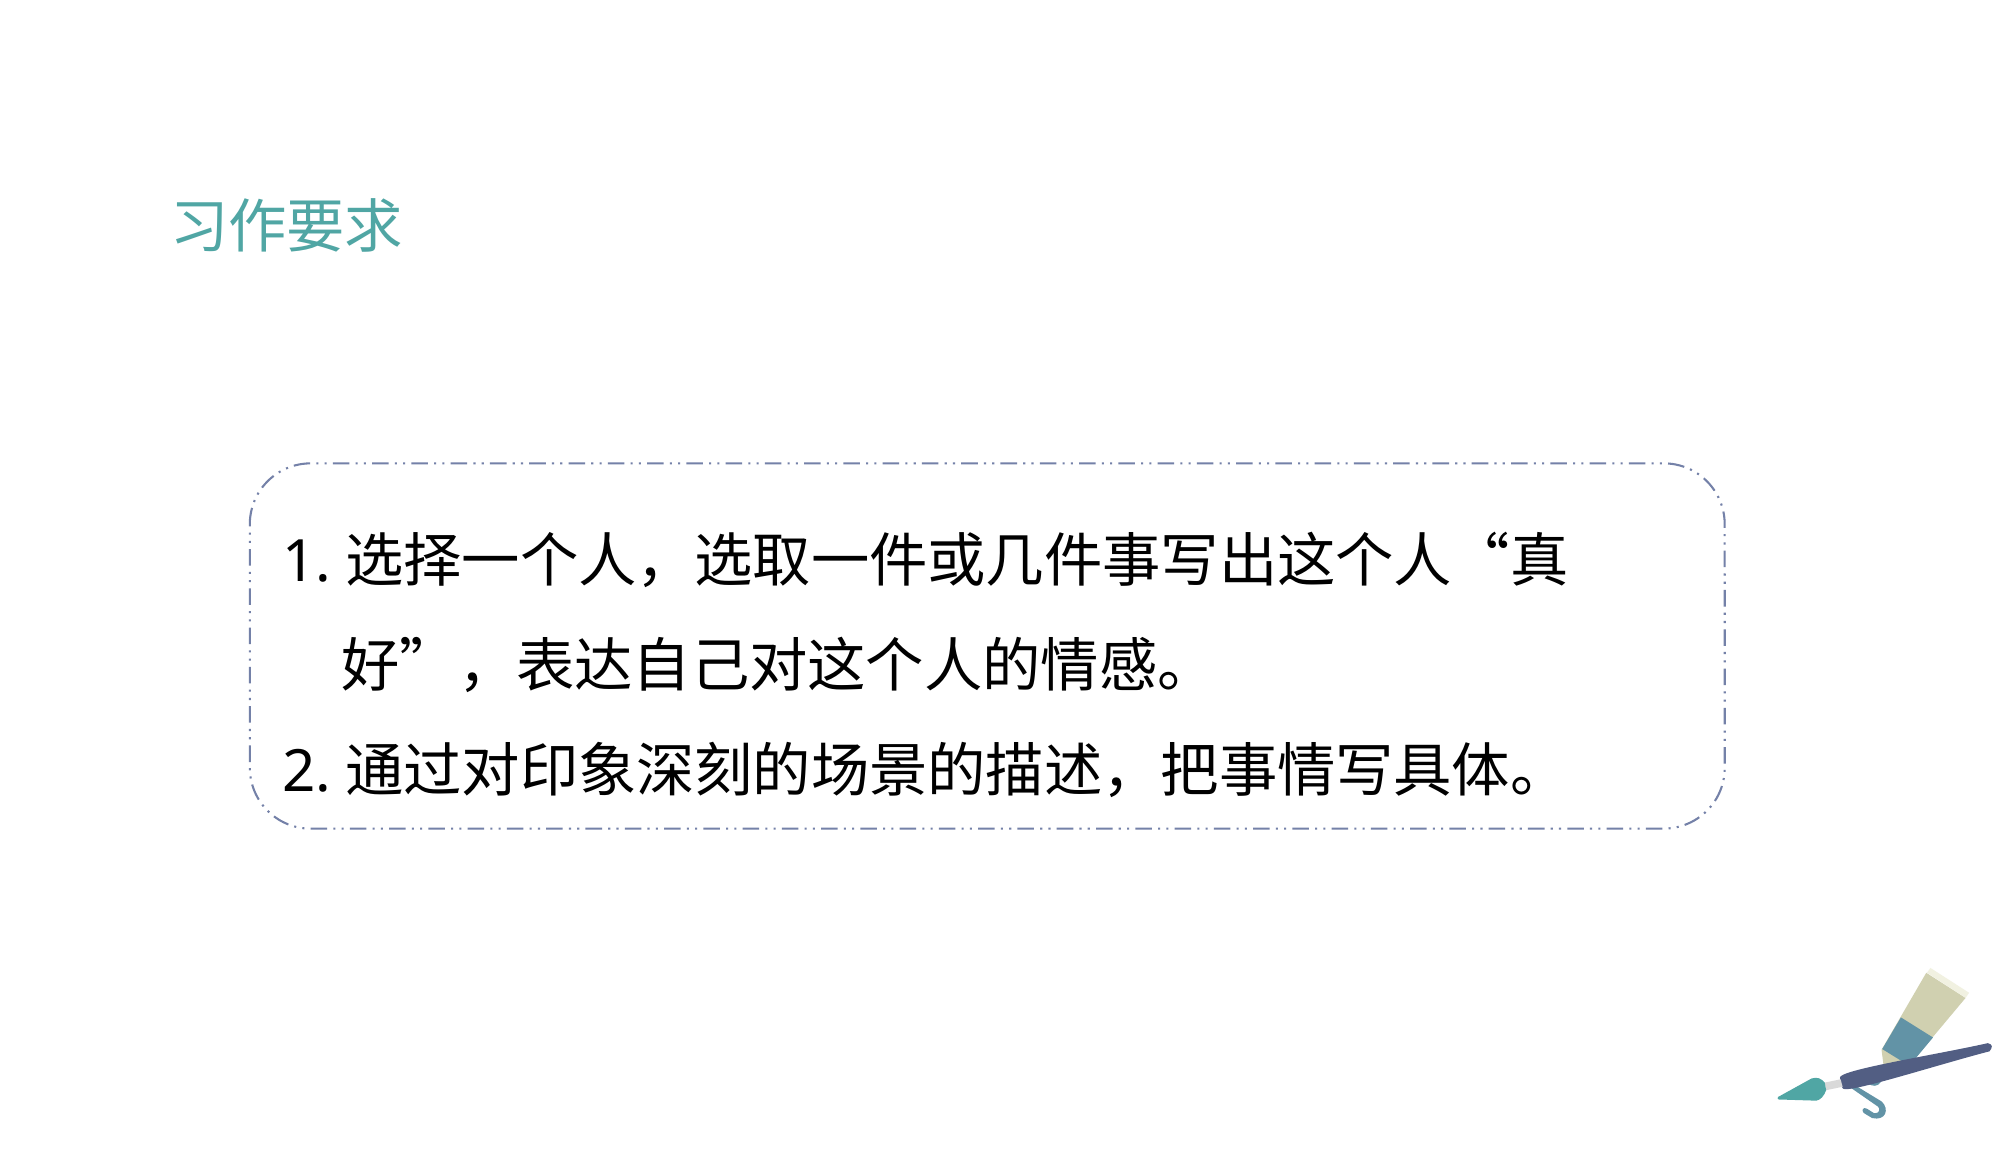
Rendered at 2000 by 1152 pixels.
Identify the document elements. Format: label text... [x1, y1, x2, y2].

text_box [1811, 970, 1974, 1152]
text_box 习作要求 [155, 146, 419, 267]
text_box 1.选择一个人，选取一件或几件事写出这个人“真好”，表达自己对这个人的情感。 2.通过对印象深刻的场景的描述，把事情写具体。 [248, 462, 1726, 830]
